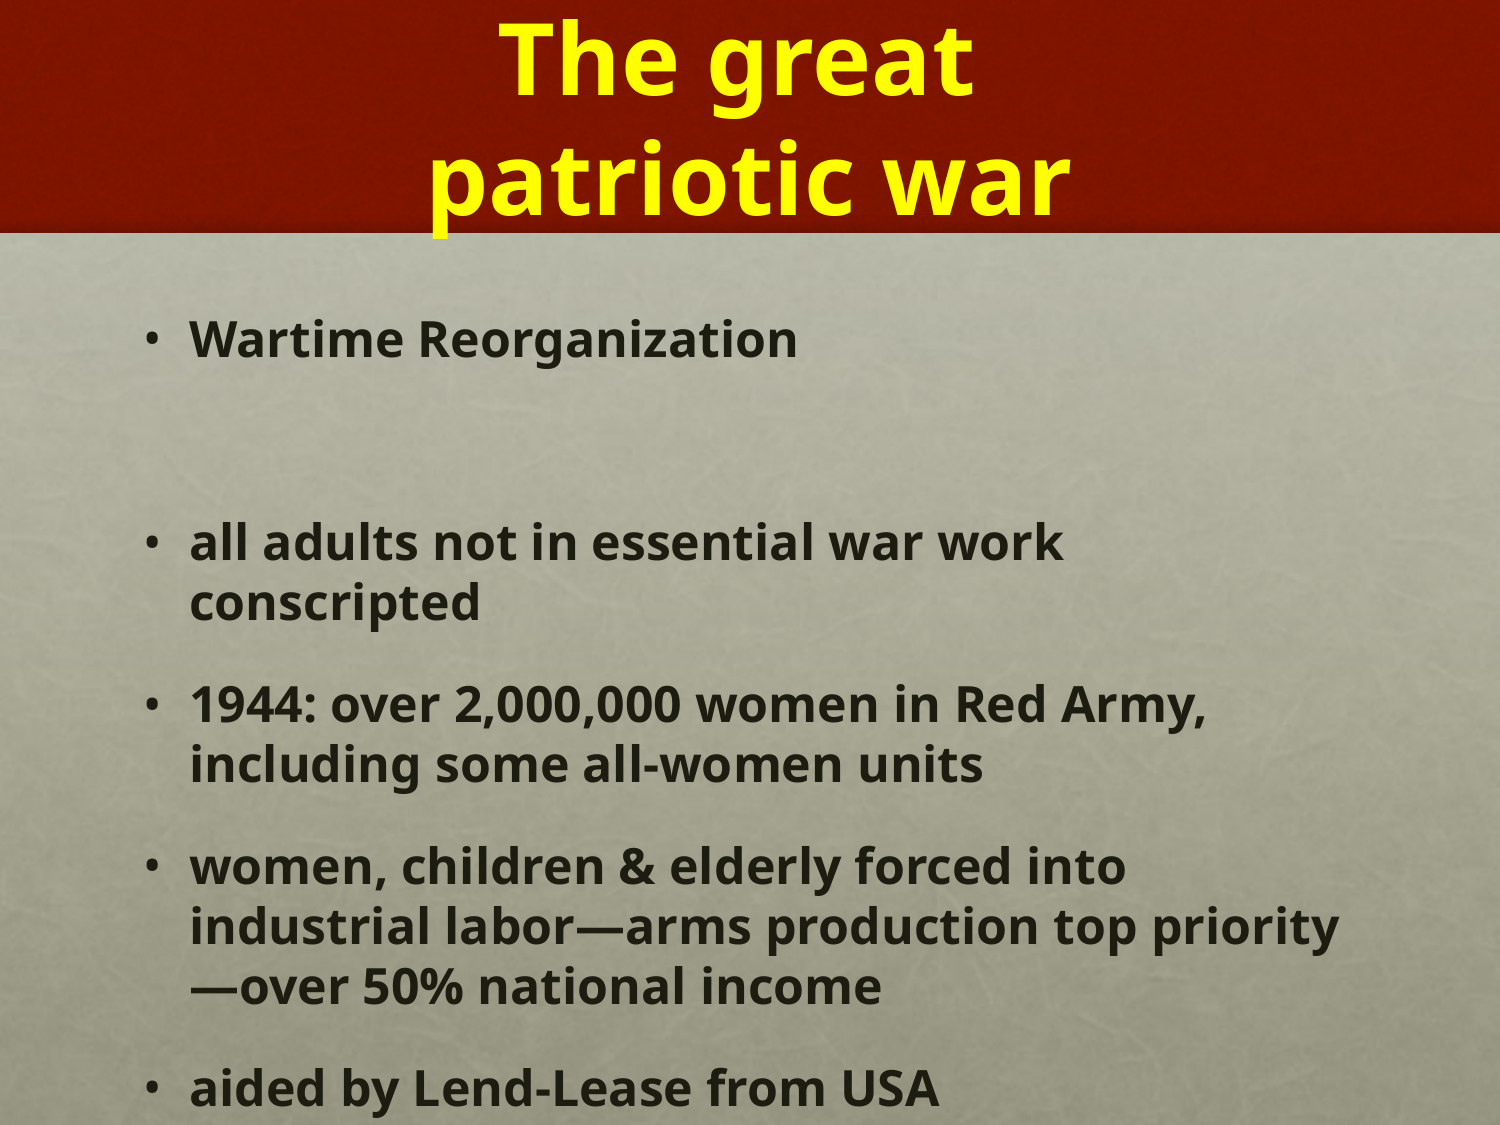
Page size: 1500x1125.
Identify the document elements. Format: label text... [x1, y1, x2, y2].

title The great patriotic war [127, 10, 1372, 221]
picture [0, 214, 1500, 1125]
list Wartime Reorganization all adults not in essential war work conscripted 1944: over 2,000,000 women in Red Army, including some all-women units women, children & elderly forced into industrial labor—arms production top priority—over 50% national income aided by Lend-Lease from USA [127, 299, 1372, 1125]
